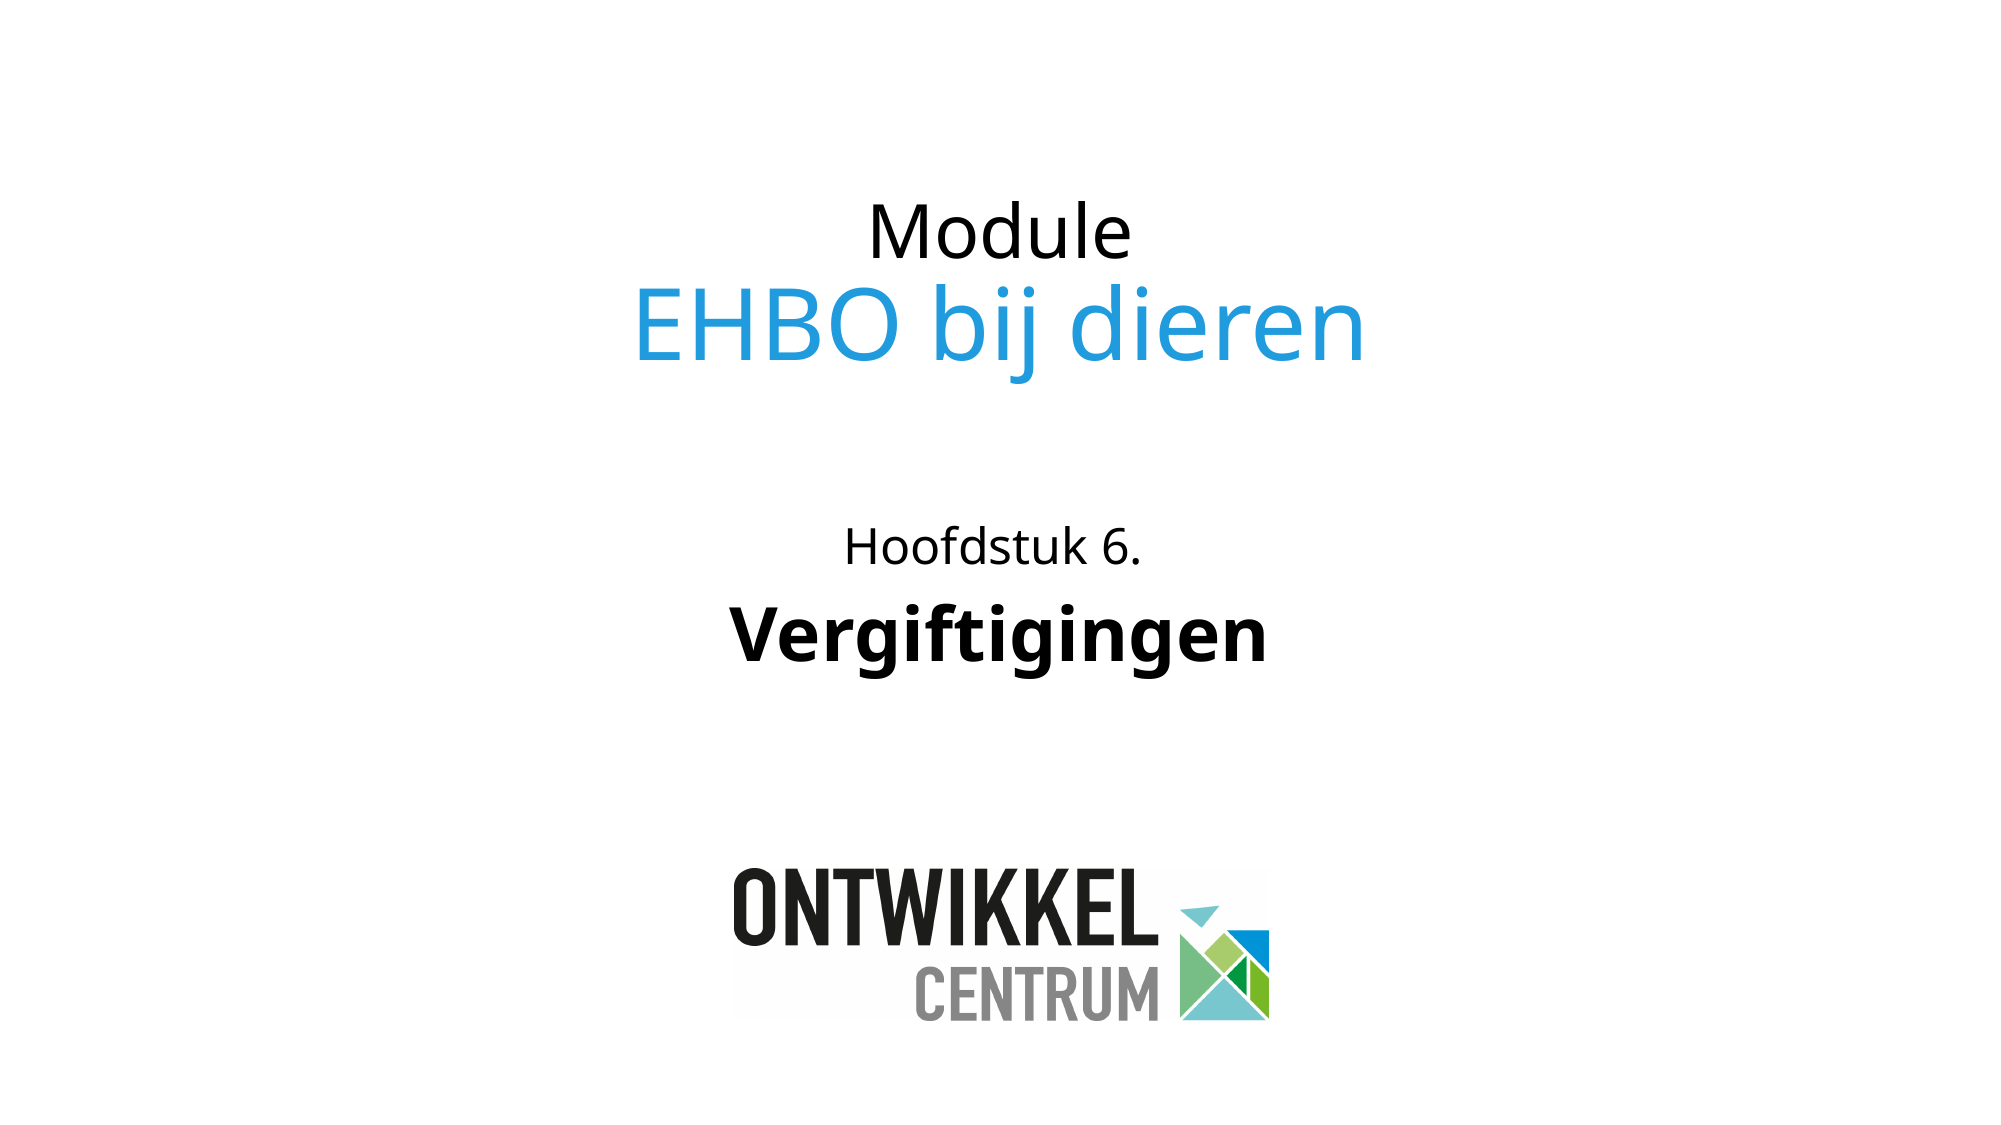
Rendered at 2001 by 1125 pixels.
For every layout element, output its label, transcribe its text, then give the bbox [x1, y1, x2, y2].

subtitle Hoofdstuk 6. Vergiftigingen [249, 514, 1750, 786]
title Module EHBO bij dieren [249, 107, 1750, 390]
picture [734, 868, 1269, 1021]
